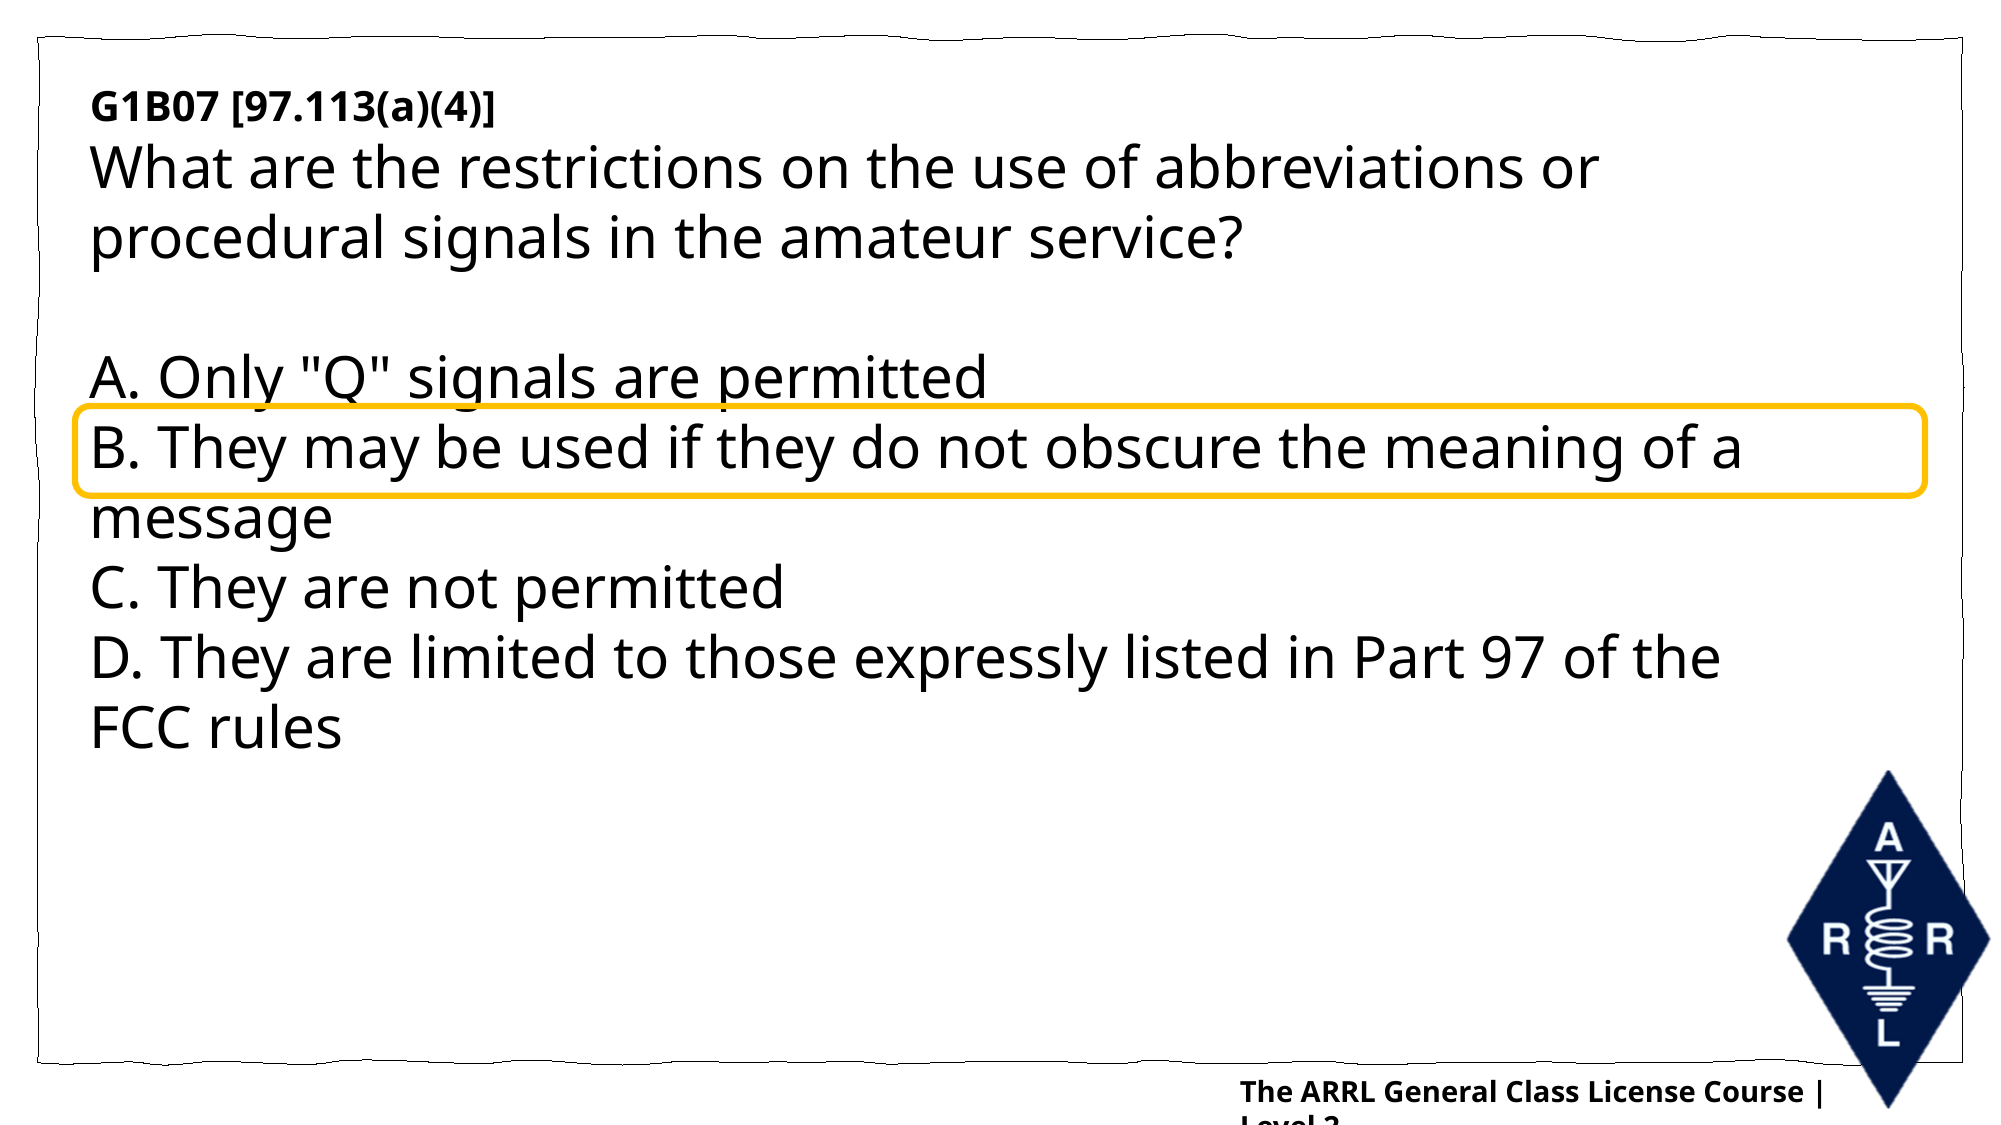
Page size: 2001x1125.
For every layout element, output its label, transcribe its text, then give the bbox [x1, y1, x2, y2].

text_box [73, 404, 1927, 497]
text_box G1B07 [97.113(a)(4)] What are the restrictions on the use of abbreviations or procedural signals in the amateur service? A. Only "Q" signals are permitted B. They may be used if they do not obscure the meaning of a message C. They are not permitted D. They are limited to those expressly listed in Part 97 of the FCC rules [75, 72, 1850, 413]
text_box G1B07 [97.113(a)(4)] What are the restrictions on the use of abbreviations or procedural signals in the amateur service? A. Only "Q" signals are permitted B. They may be used if they do not obscure the meaning of a message C. They are not permitted D. They are limited to those expressly listed in Part 97 of the FCC rules [75, 489, 1850, 768]
picture [1773, 752, 1999, 1125]
